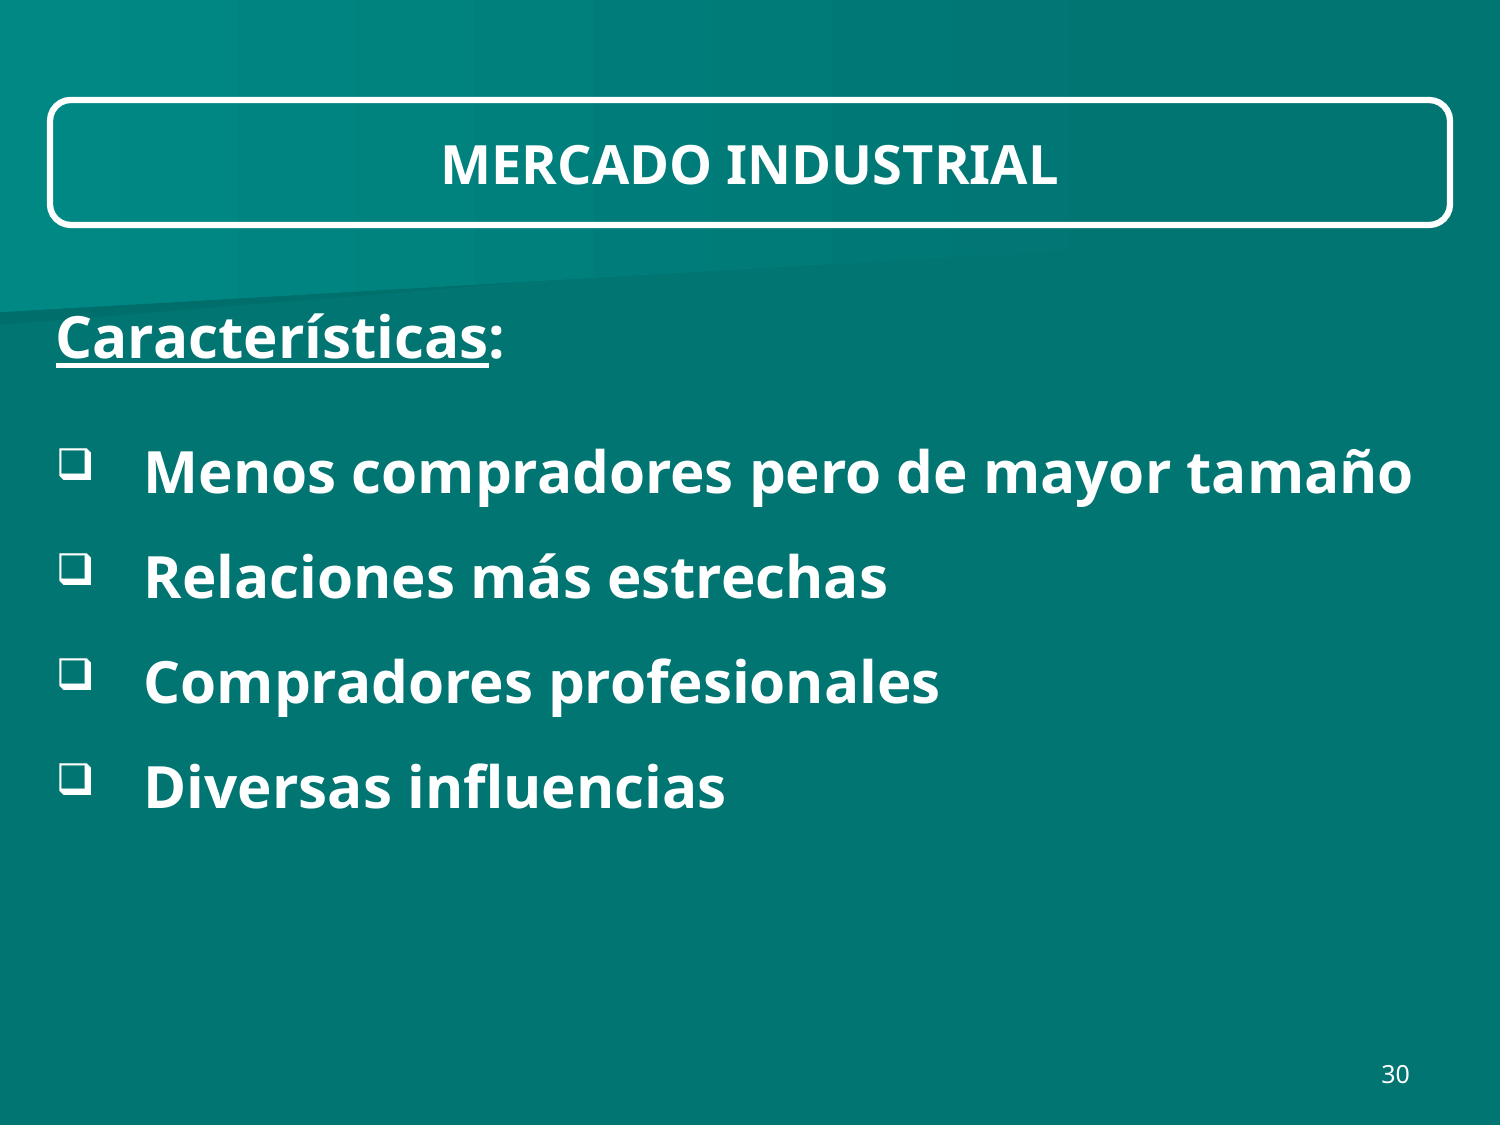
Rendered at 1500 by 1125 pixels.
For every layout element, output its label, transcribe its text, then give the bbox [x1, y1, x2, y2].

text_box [40, 99, 1460, 935]
slide_number 30 [1074, 1024, 1426, 1101]
